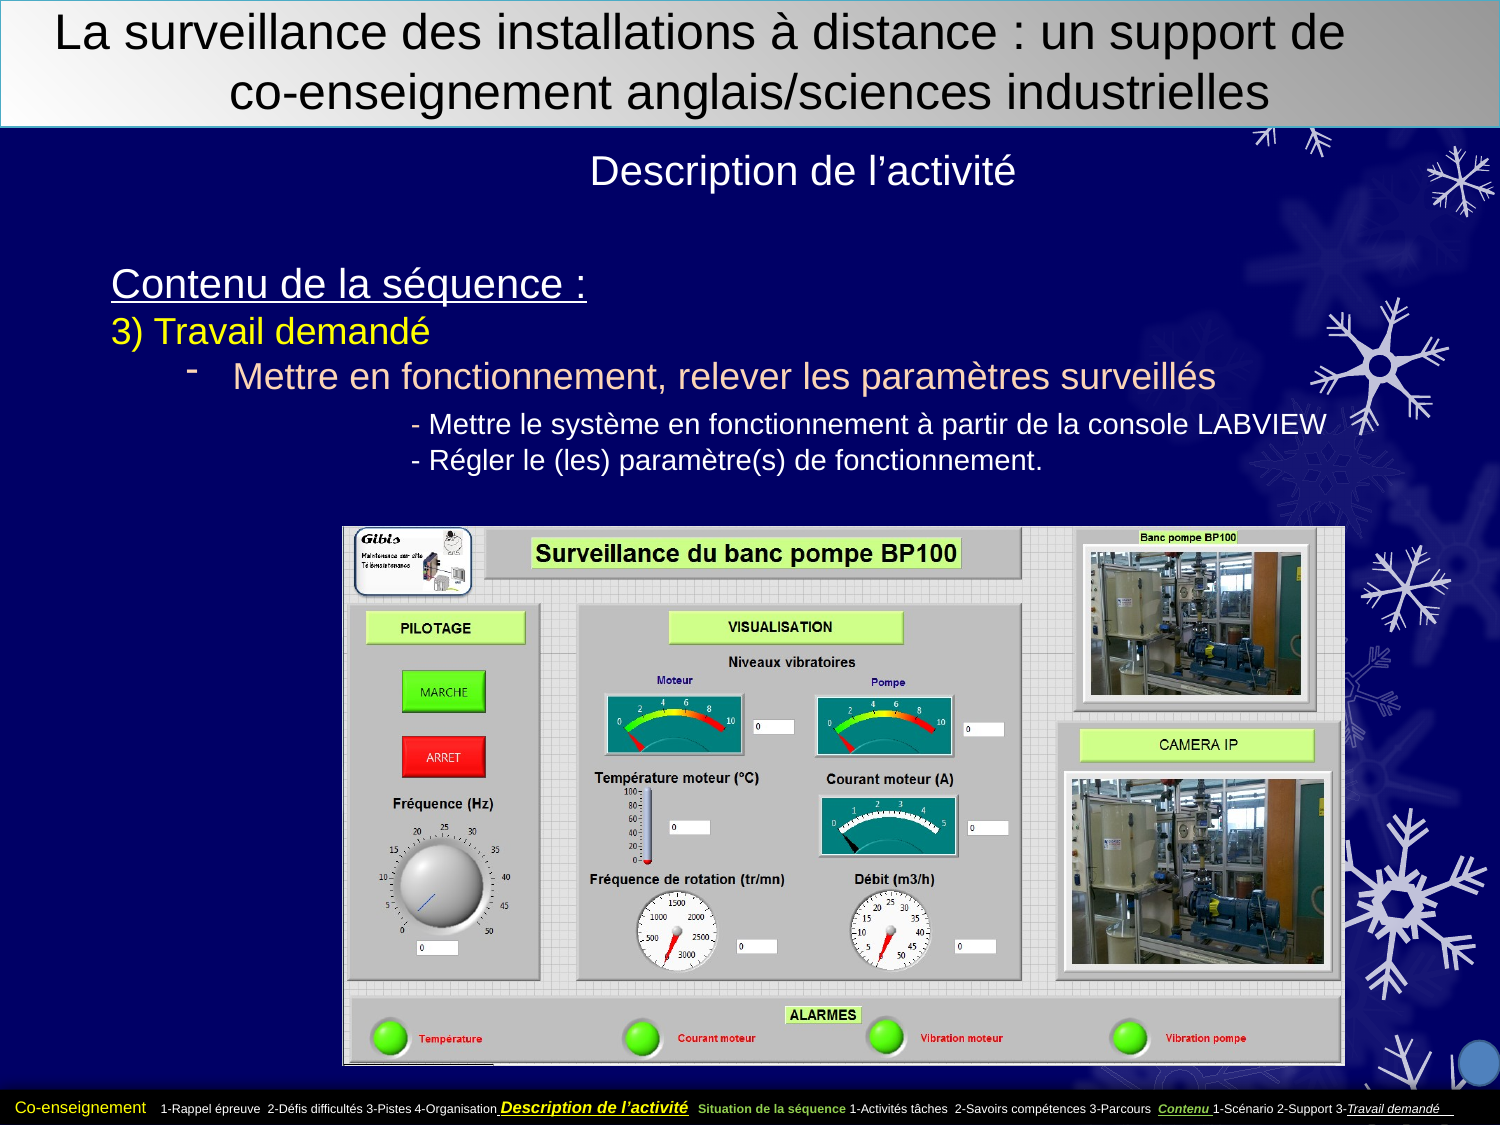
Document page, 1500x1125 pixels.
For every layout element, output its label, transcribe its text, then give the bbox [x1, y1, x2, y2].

text_box Description de l’activité Contenu de la séquence : 3) Travail demandé Mettre en fonctionnement, relever les paramètres surveillés - Mettre le système en fonctionnement à partir de la console LABVIEW - Régler le (les) paramètre(s) de fonctionnement. [21, 119, 1495, 484]
text_box [1457, 1039, 1500, 1087]
text_box Co-enseignement 1-Rappel épreuve 2-Défis difficultés 3-Pistes 4-Organisation Description de l’activité Situation de la séquence 1-Activités tâches 2-Savoirs compétences 3-Parcours Contenu 1-Scénario 2-Support 3-Travail demandé [0, 1089, 1500, 1125]
title La surveillance des installations à distance : un support de co-enseignement anglais/sciences industrielles [0, 0, 1500, 128]
picture [342, 525, 1345, 1066]
